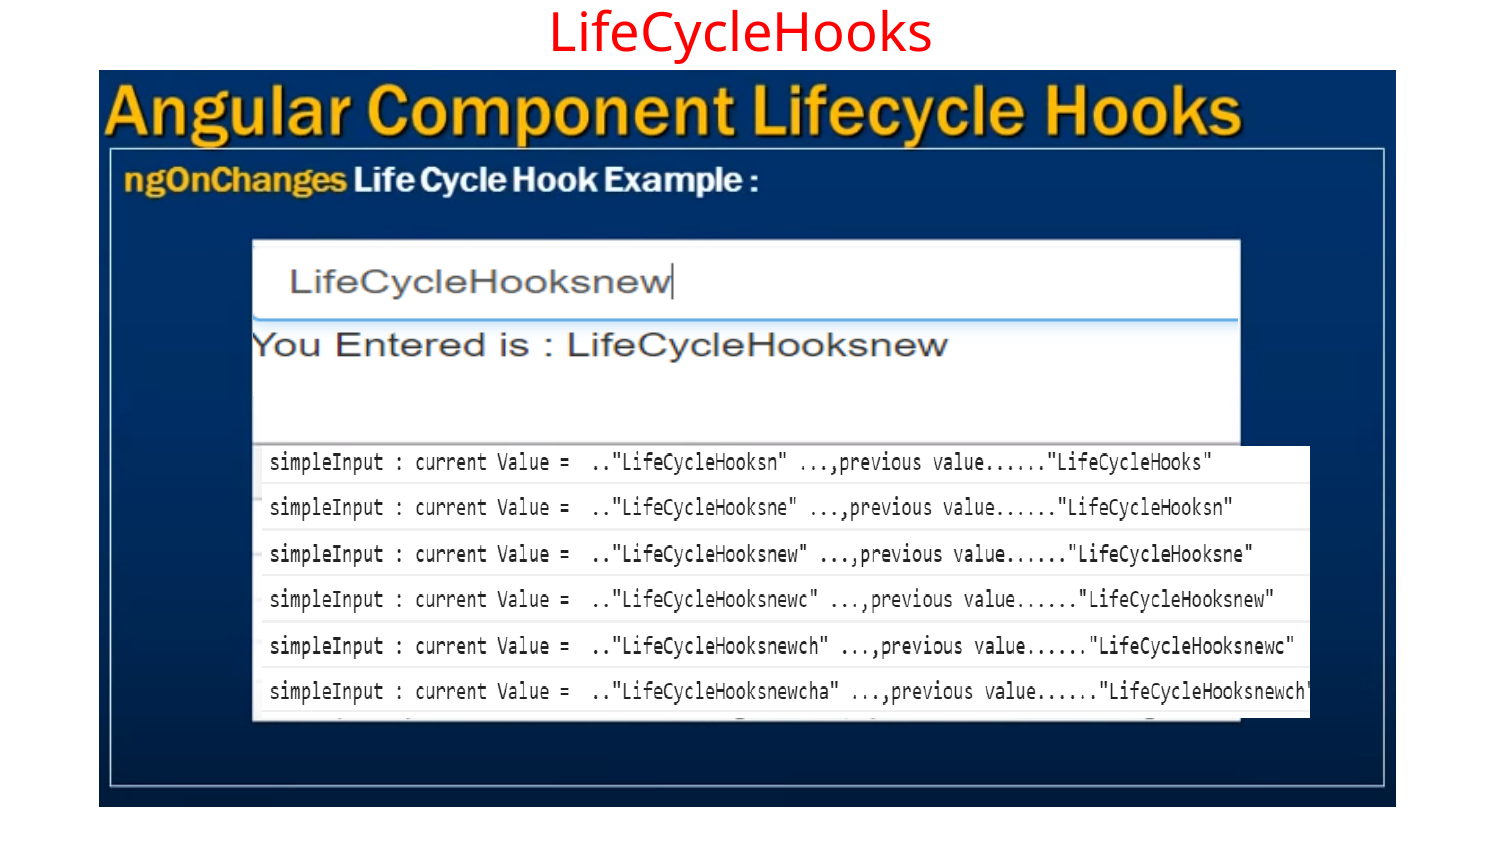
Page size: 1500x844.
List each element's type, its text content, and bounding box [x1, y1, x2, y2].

text_box LifeCycleHooks [64, 0, 1418, 71]
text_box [253, 246, 1310, 718]
picture [99, 70, 1396, 807]
